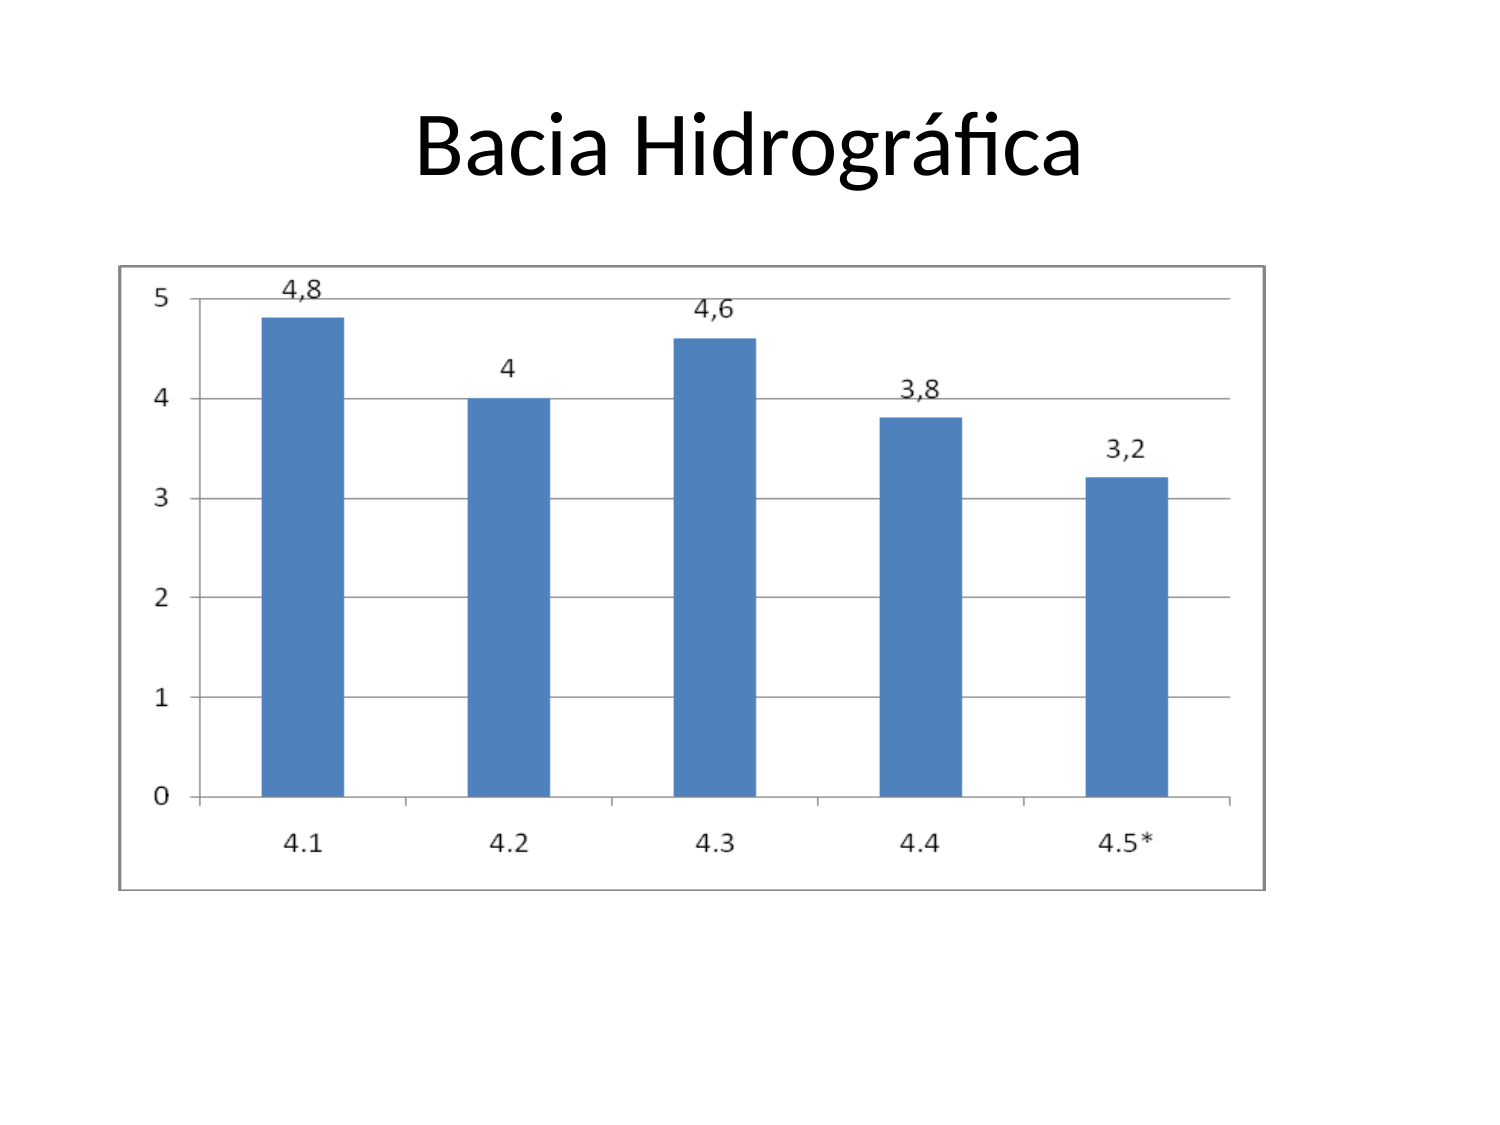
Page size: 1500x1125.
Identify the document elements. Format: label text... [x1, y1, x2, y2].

picture [116, 264, 1266, 891]
text_box Bacia Hidrográfica [74, 45, 1425, 233]
